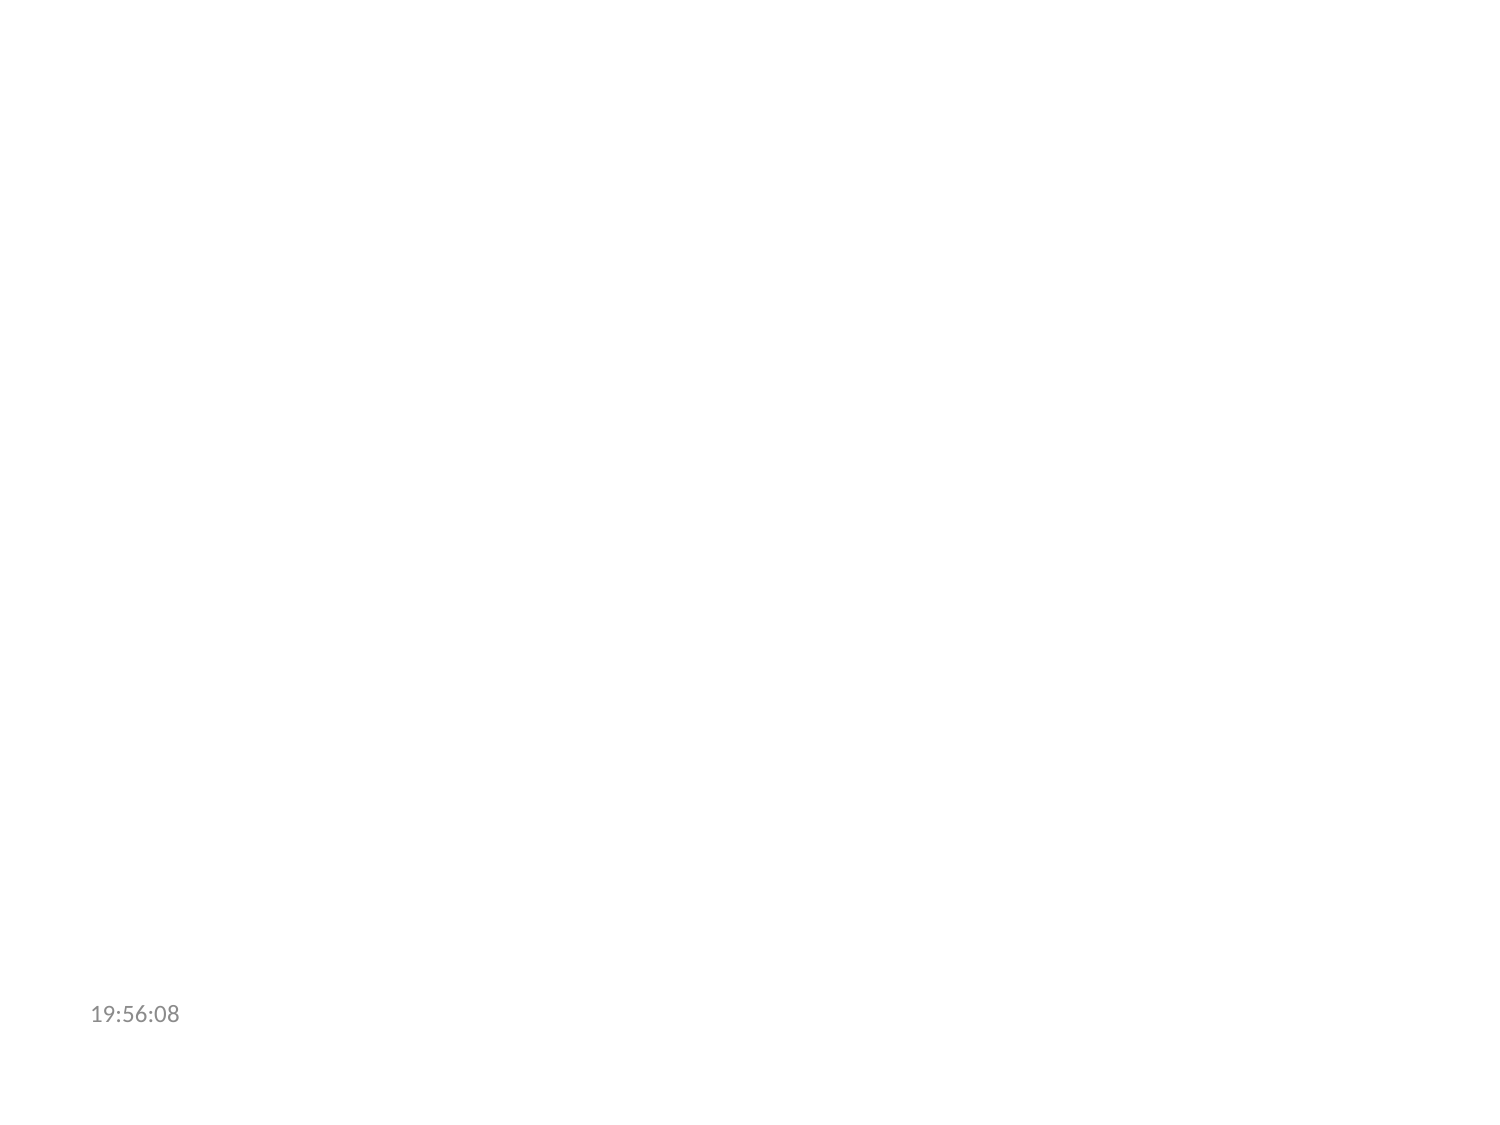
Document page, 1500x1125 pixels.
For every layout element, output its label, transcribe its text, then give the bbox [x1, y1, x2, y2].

text_box 15:35:09 [75, 982, 425, 1043]
